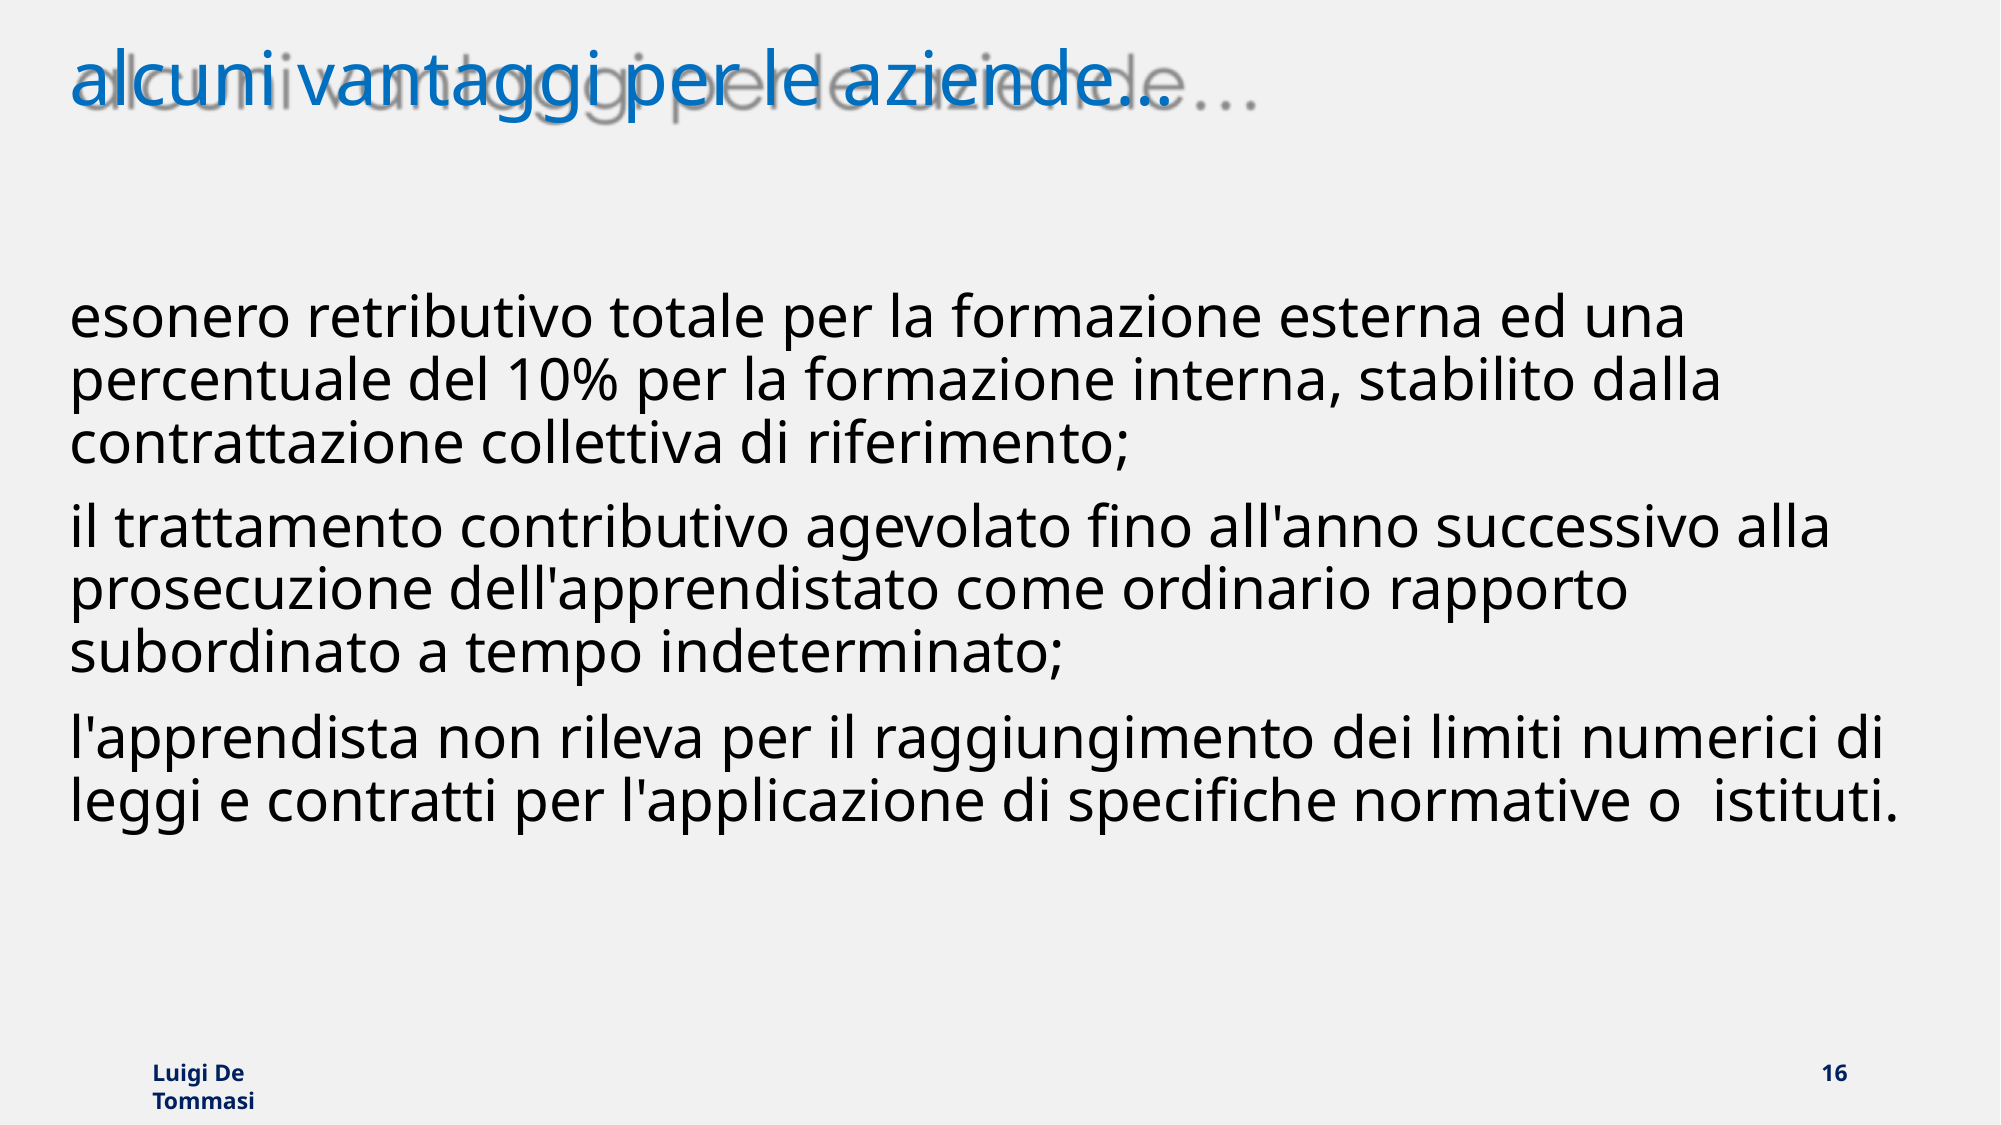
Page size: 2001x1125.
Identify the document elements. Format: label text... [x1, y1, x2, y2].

text_box esonero retributivo totale per la formazione esterna ed una percentuale del 10% per la formazione interna, stabilito dalla contrattazione collettiva di riferimento; il trattamento contributivo agevolato fino all'anno successivo alla prosecuzione dell'apprendistato come ordinario rapporto subordinato a tempo indeterminato; l'apprendista non rileva per il raggiungimento dei limiti numerici di leggi e contratti per l'applicazione di specifiche normative o istituti. [67, 277, 1925, 834]
footer Luigi De Tommasi [150, 1056, 347, 1125]
title alcuni vantaggi per le aziende… [67, 28, 1262, 219]
text_box [23, 8, 1312, 175]
slide_number 16 [1817, 1056, 1852, 1125]
